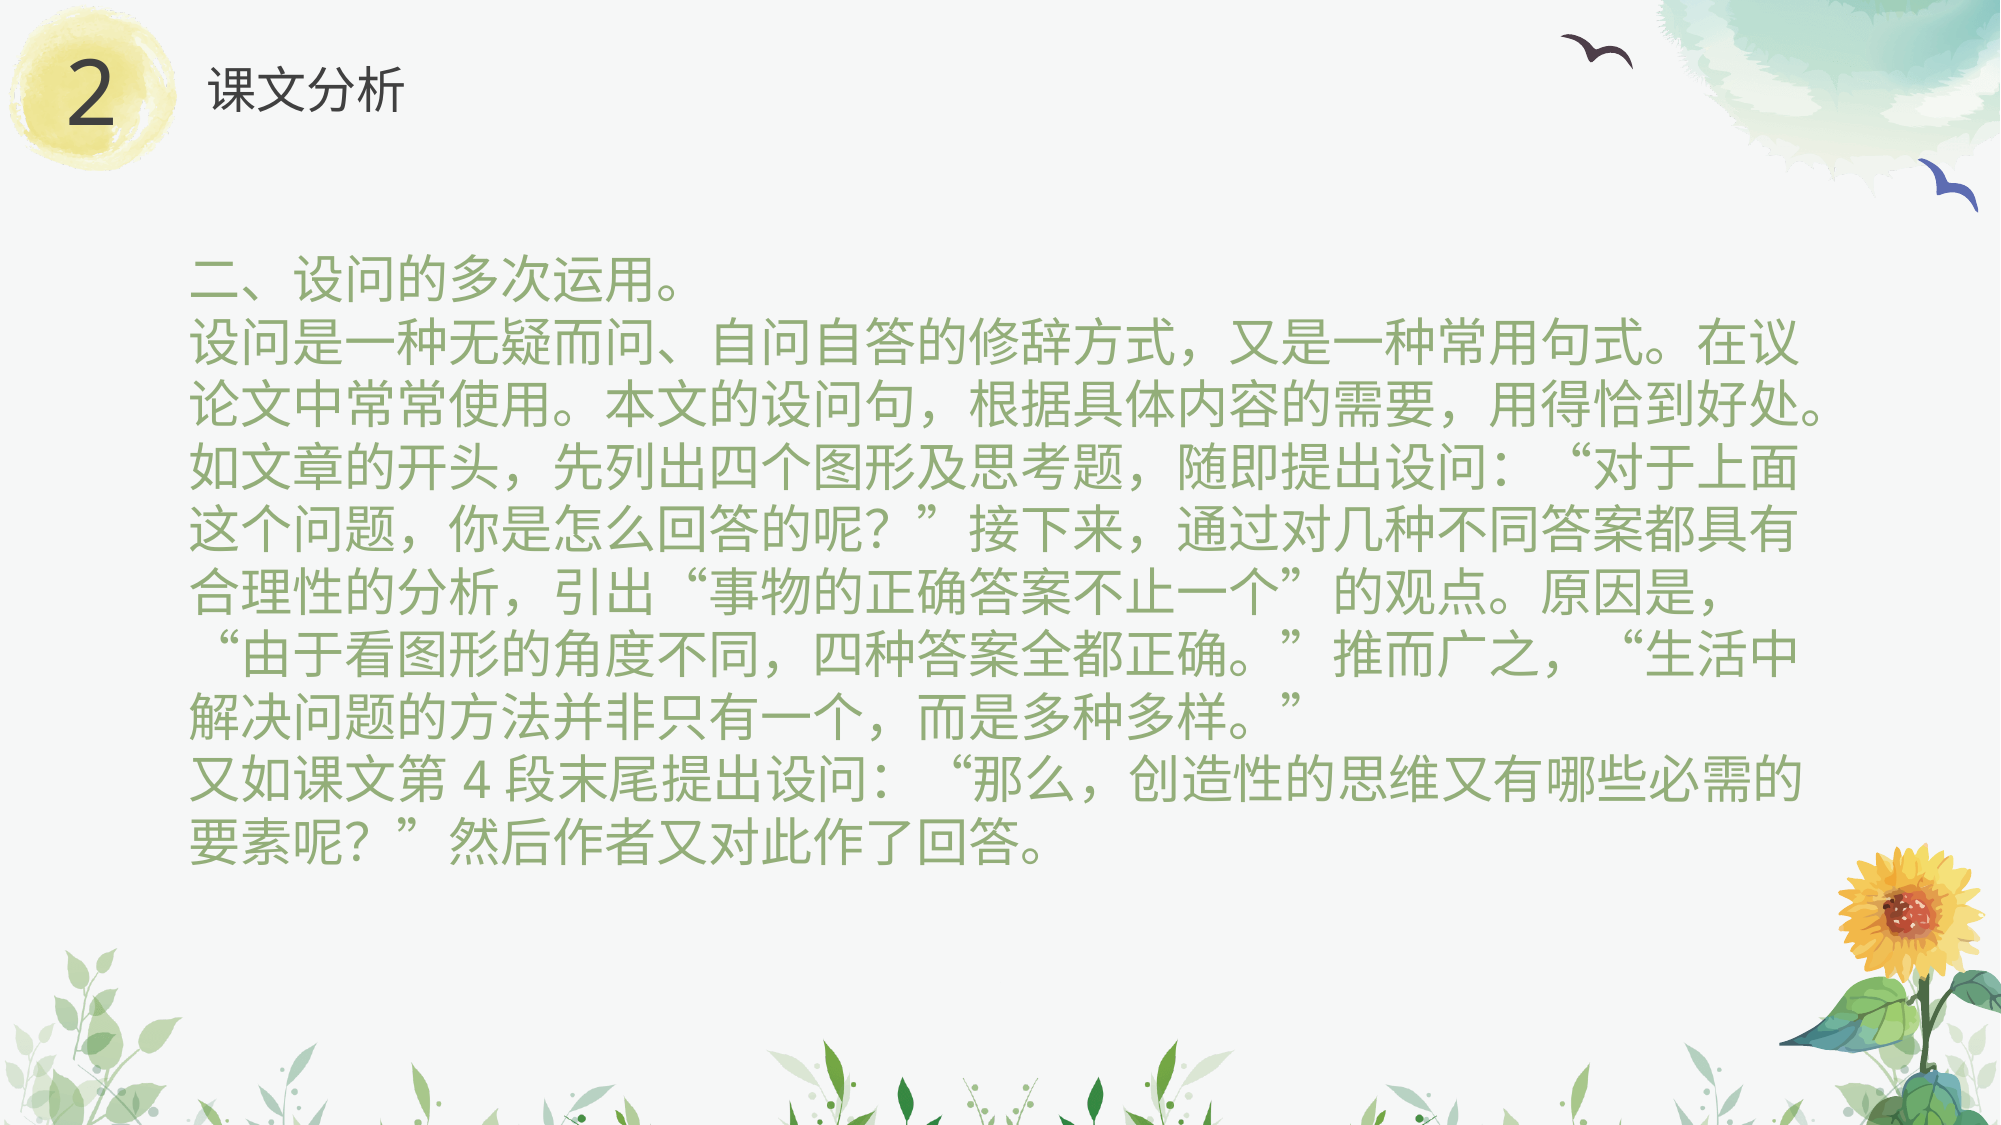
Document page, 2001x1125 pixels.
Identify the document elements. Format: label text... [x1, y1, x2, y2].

picture [0, 842, 2001, 1125]
text_box 课文分析 [191, 51, 755, 127]
text_box 二、设问的多次运用。 设问是一种无疑而问、自问自答的修辞方式，又是一种常用句式。在议论文中常常使用。本文的设问句，根据具体内容的需要，用得恰到好处。 如文章的开头，先列出四个图形及思考题，随即提出设问：“对于上面这个问题，你是怎么回答的呢？”接下来，通过对几种不同答案都具有合理性的分析，引出“事物的正确答案不止一个”的观点。原因是，“由于看图形的角度不同，四种答案全都正确。”推而广之，“生活中解决问题的方法并非只有一个，而是多种多样。” 又如课文第4段末尾提出设问：“那么，创造性的思维又有哪些必需的要素呢？”然后作者又对此作了回答。 [173, 239, 1826, 880]
text_box [1560, 34, 1632, 69]
picture [8, 4, 177, 171]
picture [1632, 0, 2000, 198]
text_box [1966, 198, 1979, 213]
